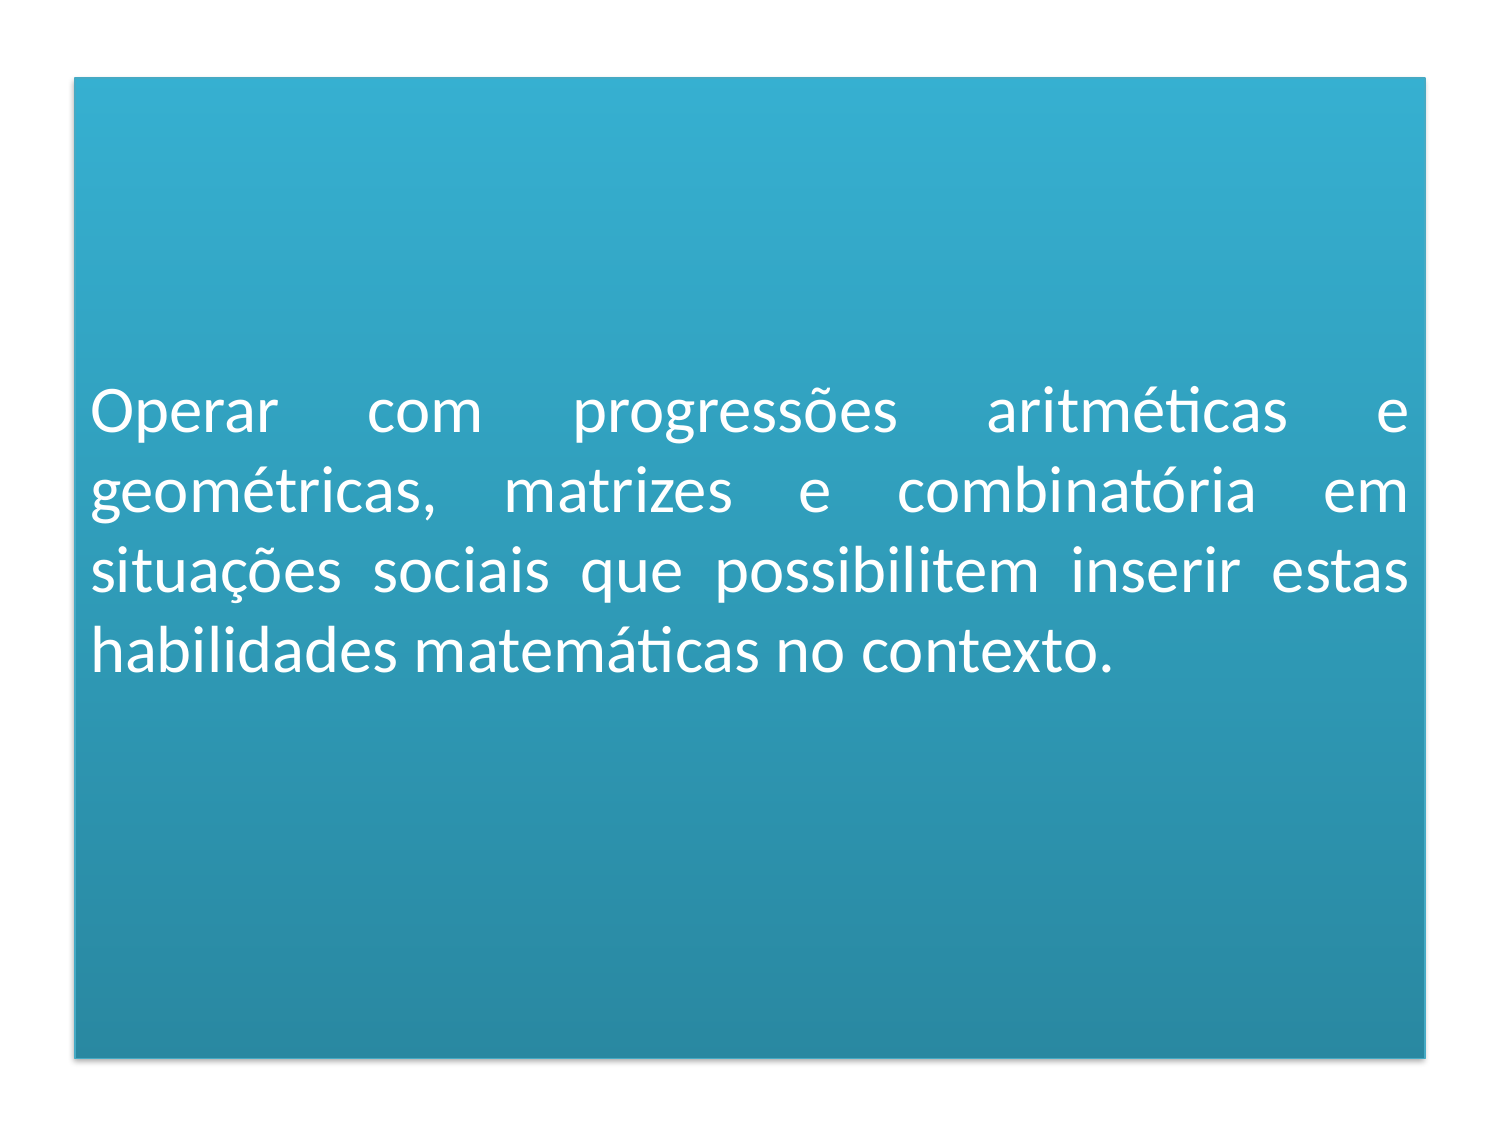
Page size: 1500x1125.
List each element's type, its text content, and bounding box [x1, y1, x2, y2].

list Operar com progressões aritméticas e geométricas, matrizes e combinatória em situações sociais que possibilitem inserir estas habilidades matemáticas no contexto. [74, 77, 1426, 1059]
